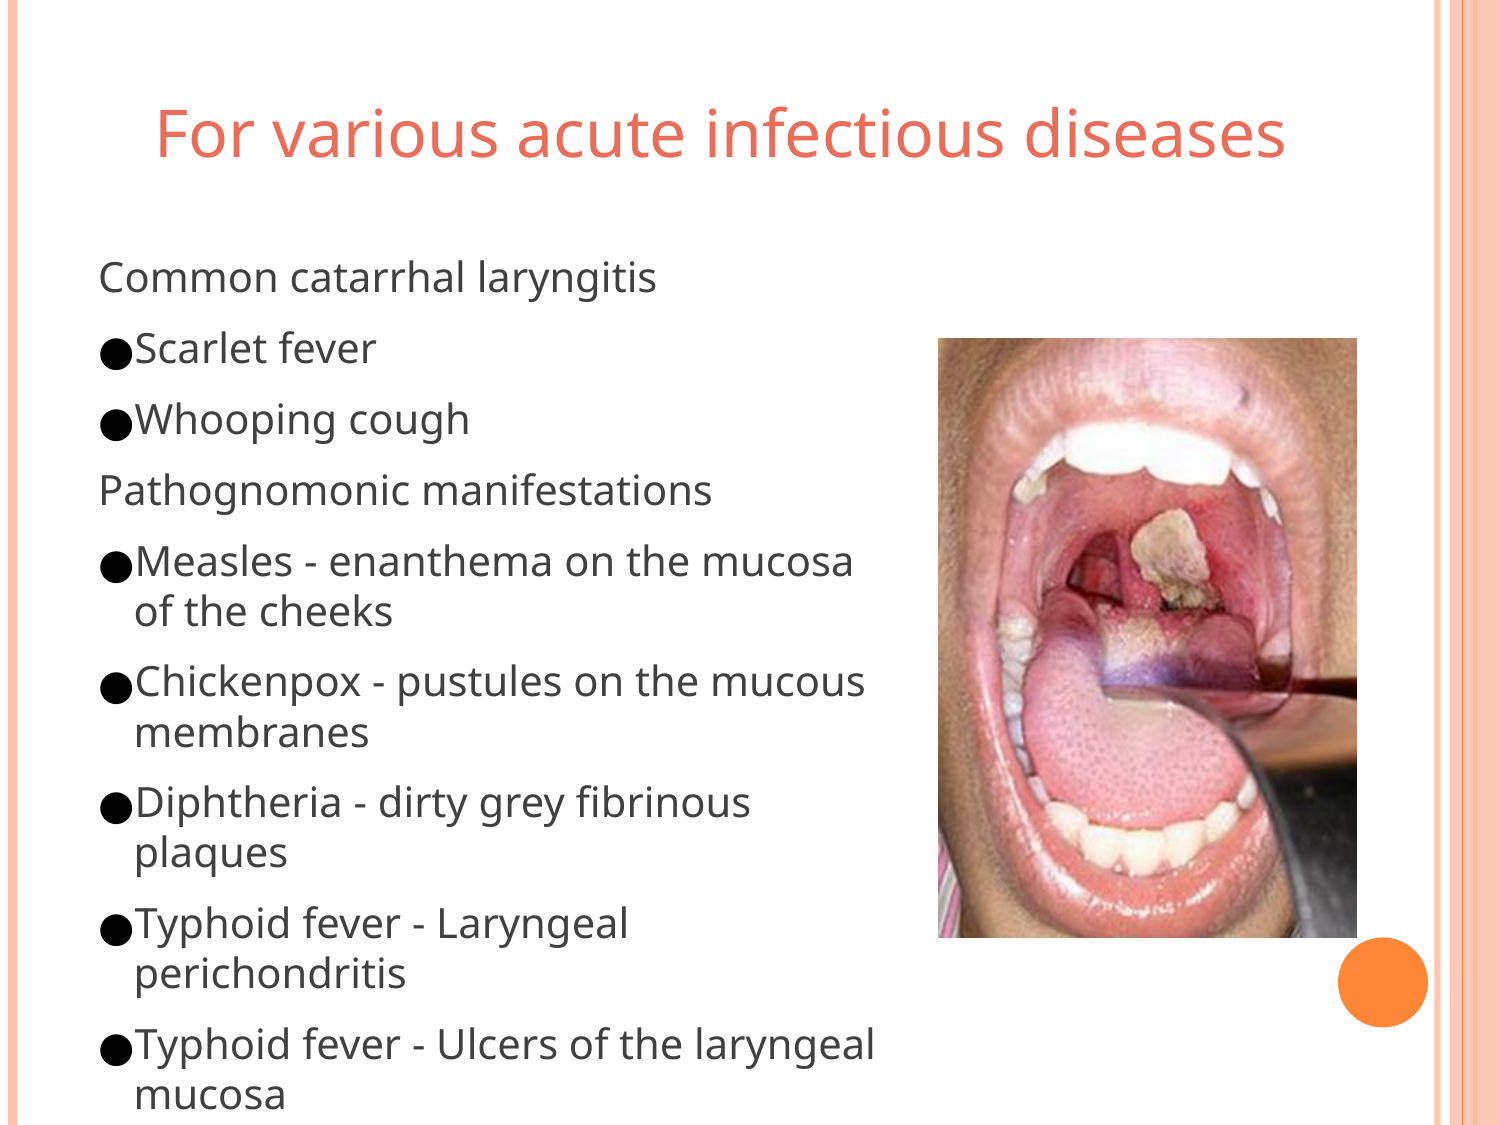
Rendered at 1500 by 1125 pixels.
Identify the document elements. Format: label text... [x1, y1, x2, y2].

picture [938, 337, 1357, 939]
text_box Common catarrhal laryngitis Scarlet fever Whooping cough Pathognomonic manifestations Measles - enanthema on the mucosa of the cheeks Chickenpox - pustules on the mucous membranes Diphtheria - dirty grey fibrinous plaques Typhoid fever - Laryngeal perichondritis Typhoid fever - Ulcers of the laryngeal mucosa [83, 243, 904, 1020]
text_box For various acute infectious diseases [83, 99, 1377, 256]
